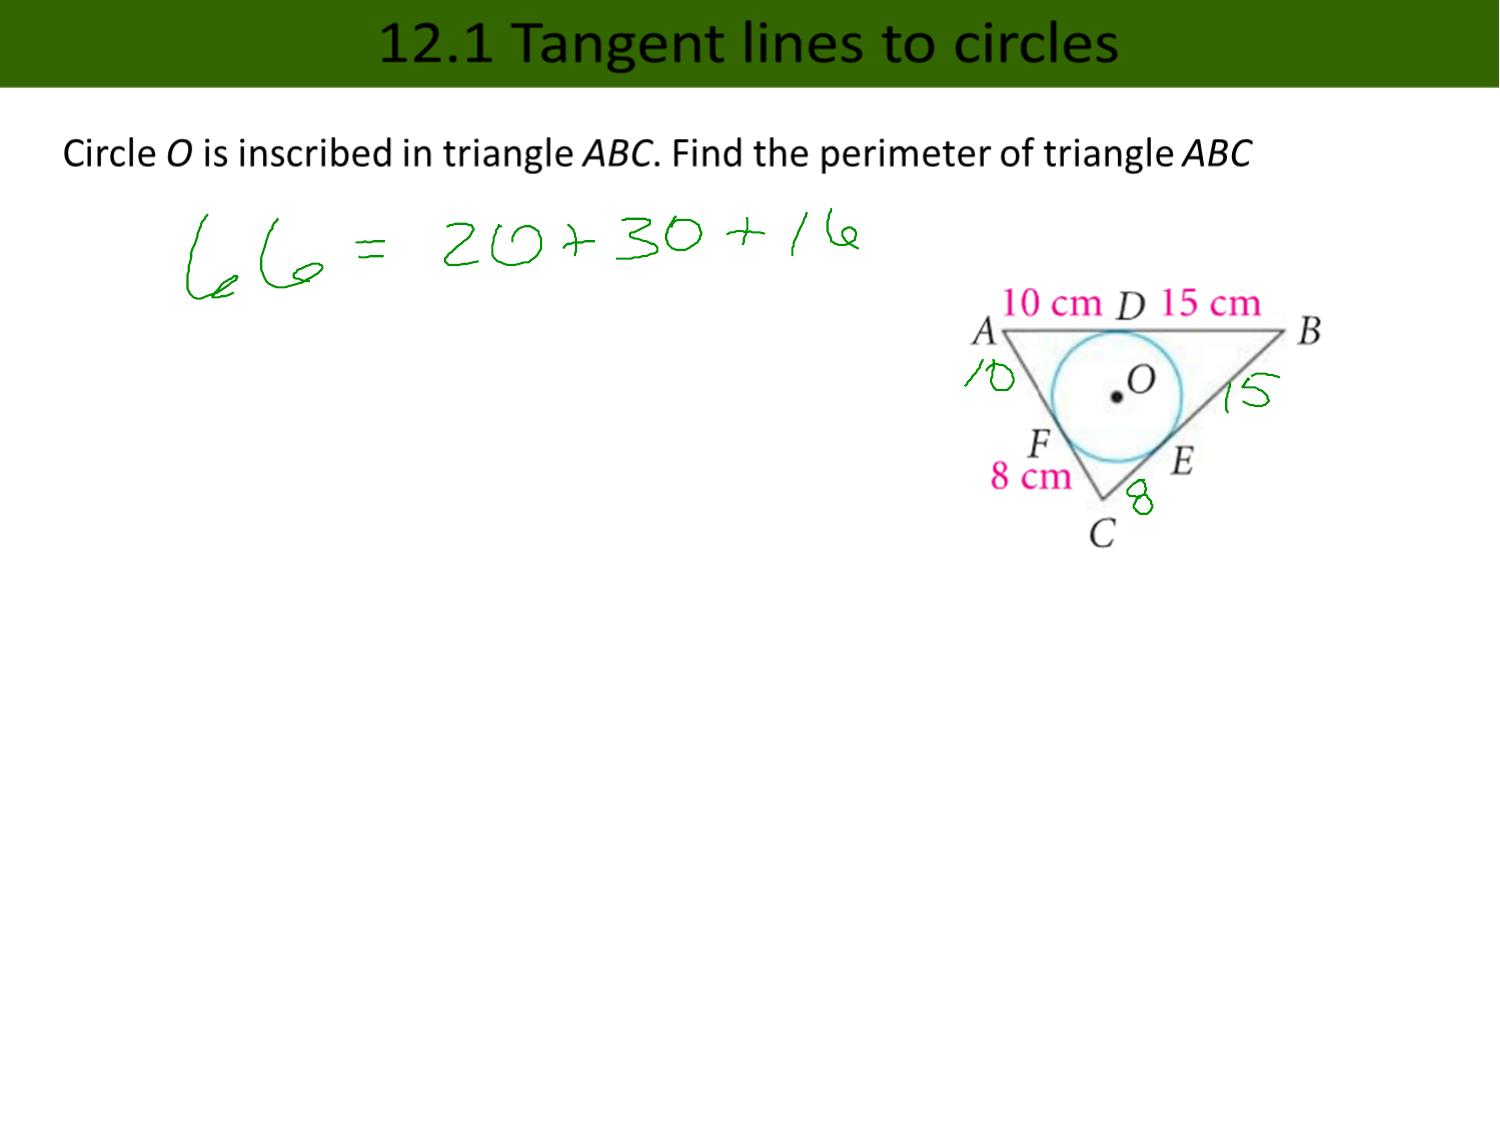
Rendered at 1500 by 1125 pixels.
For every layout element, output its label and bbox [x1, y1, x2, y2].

text_box [562, 240, 595, 249]
text_box [567, 224, 577, 242]
text_box [826, 211, 860, 250]
text_box [665, 215, 702, 251]
text_box [491, 224, 542, 266]
text_box [260, 217, 324, 289]
text_box [744, 216, 749, 231]
text_box [572, 246, 577, 257]
picture [0, 0, 1499, 115]
text_box [791, 211, 808, 257]
text_box [444, 222, 479, 266]
picture [962, 279, 1336, 561]
text_box [741, 235, 747, 246]
list [37, 124, 1286, 203]
text_box [186, 213, 239, 300]
text_box [726, 230, 766, 235]
text_box [616, 217, 659, 260]
text_box [358, 255, 384, 259]
text_box [355, 240, 385, 244]
